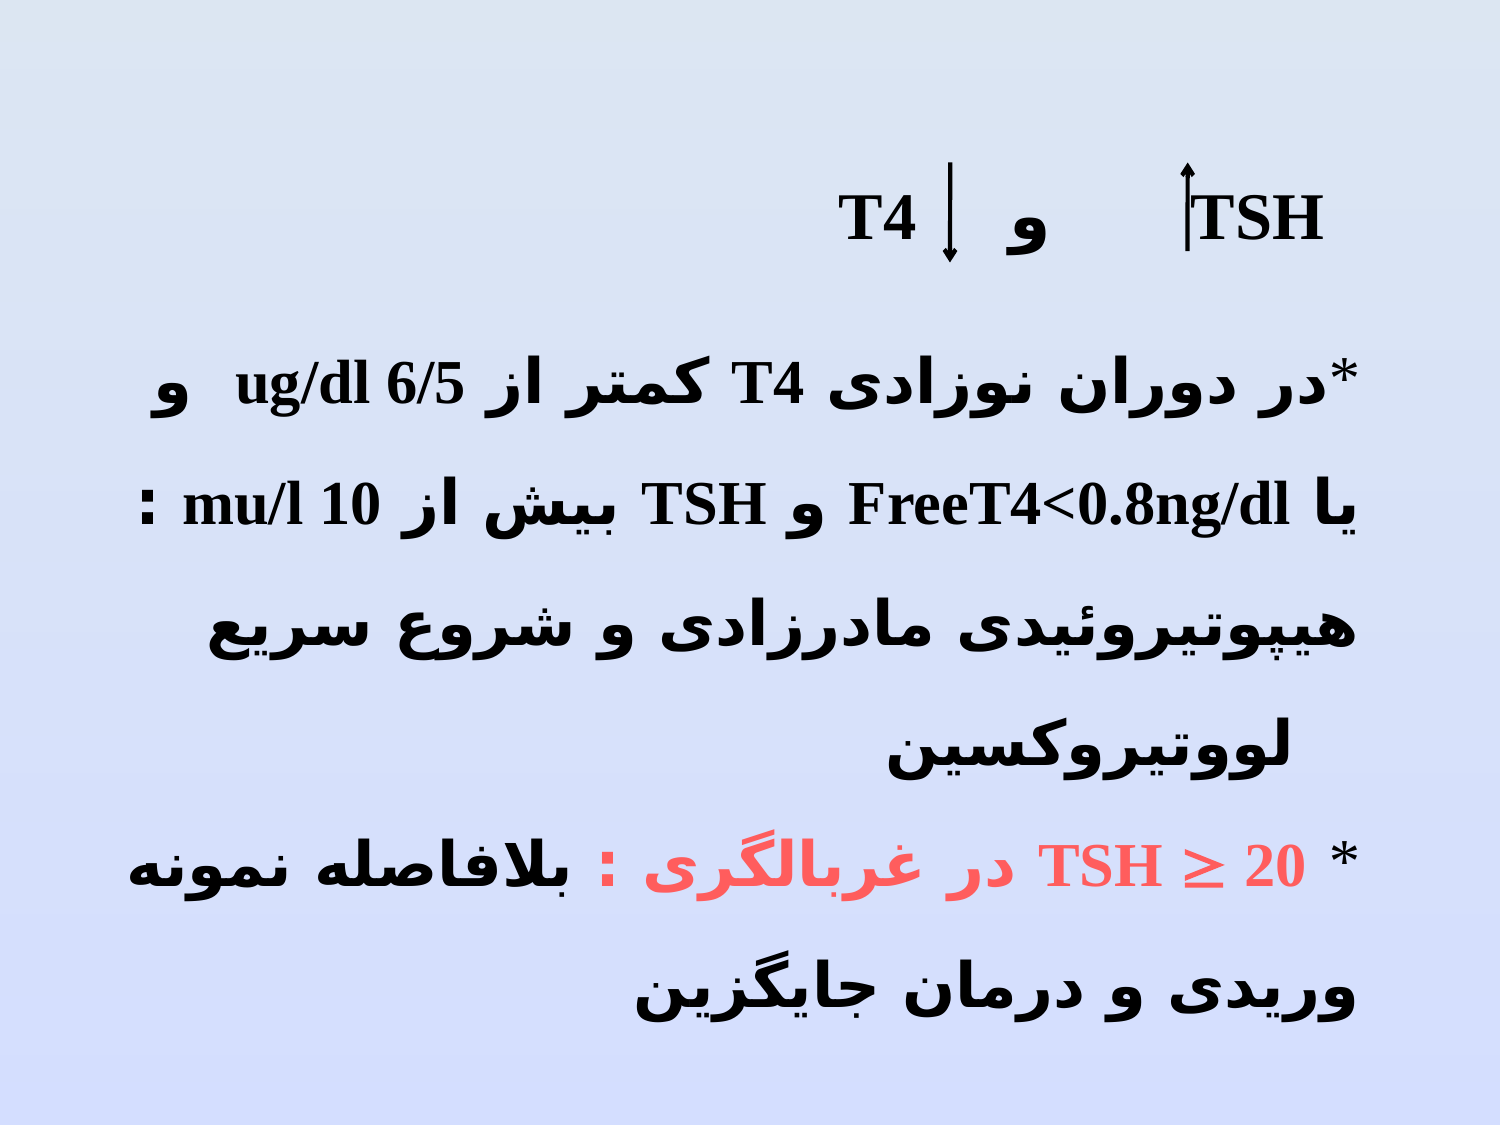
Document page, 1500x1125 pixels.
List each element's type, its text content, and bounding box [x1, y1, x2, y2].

text_box TSH و T4 [800, 137, 1363, 288]
subtitle در دوران نوزادی T4 کمتر از ug/dl 6/5 و یا FreeT4<0.8ng/dl و TSH بیش از mu/l 10 : هیپوتیروئیدی مادرزادی و شروع سریع لووتیروکسین TSH  20 در غربالگری : بلافاصله نمونه وریدی و درمان جایگزین [87, 287, 1375, 1050]
